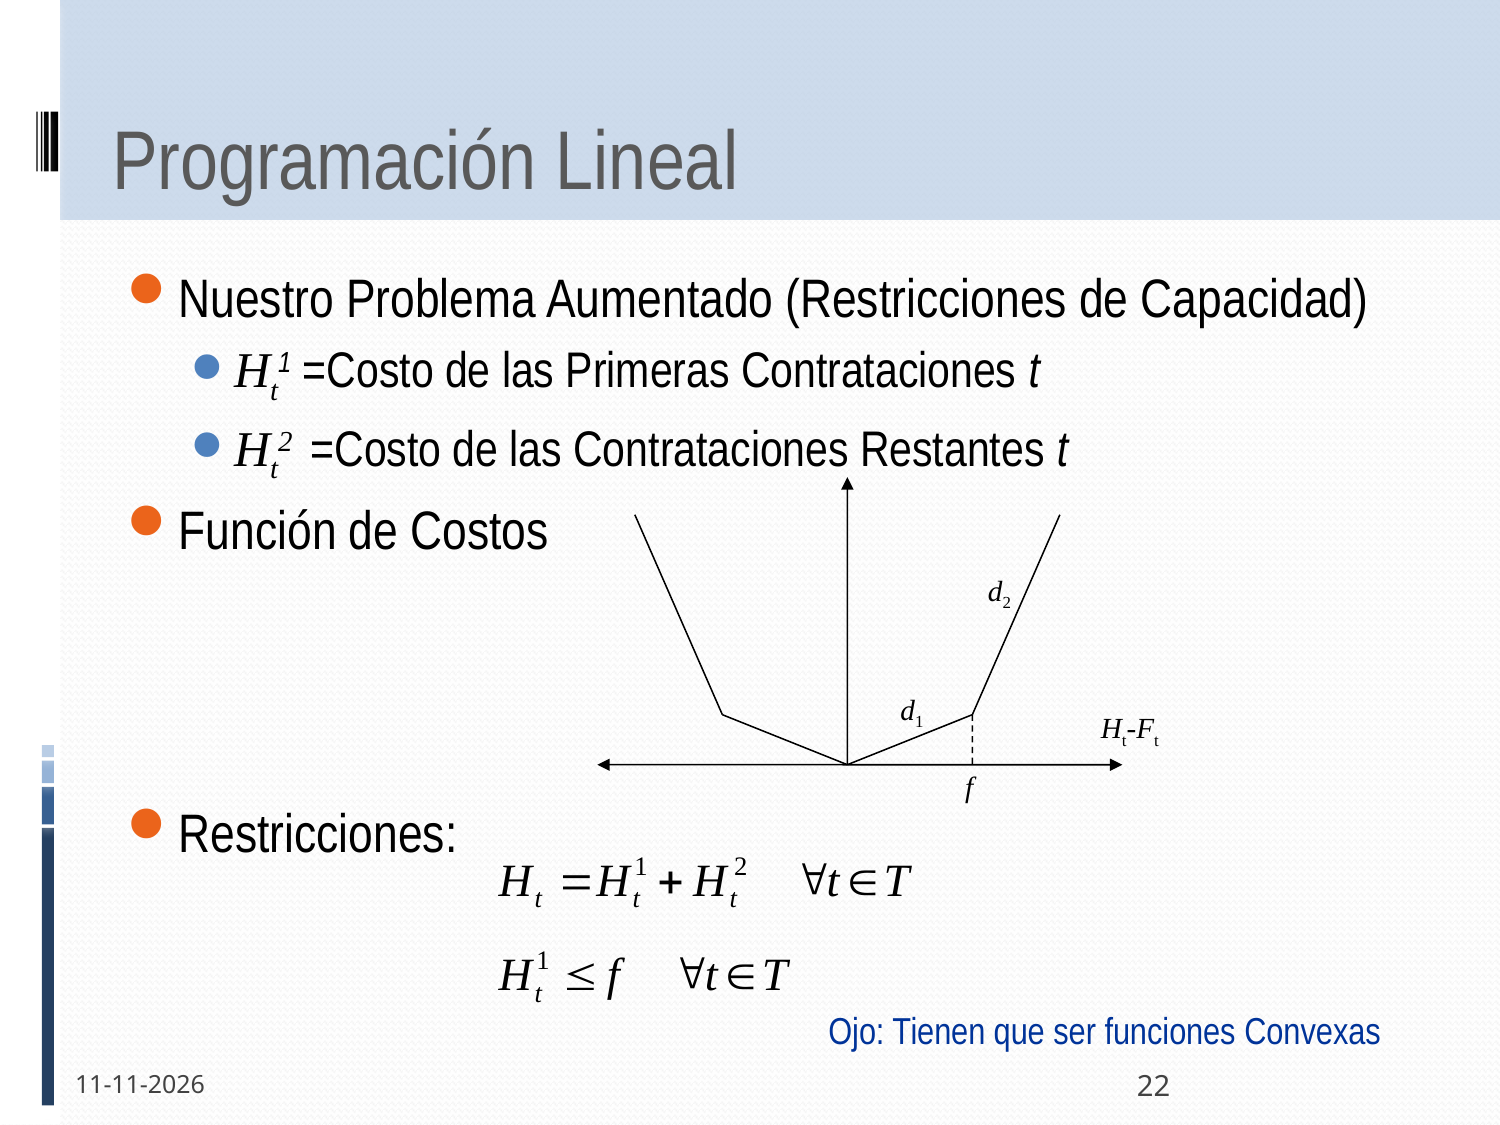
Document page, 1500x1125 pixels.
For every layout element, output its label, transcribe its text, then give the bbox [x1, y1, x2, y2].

list Nuestro Problema Aumentado (Restricciones de Capacidad) Ht1 =Costo de las Primeras Contrataciones t Ht2 =Costo de las Contrataciones Restantes t Función de Costos Restricciones: [111, 255, 1436, 1038]
table_cell Co=costo de sobreestimar los clientes de tarifa completa Cu=costo de subestimar los clientes de tarifa completa [483, 942, 807, 1025]
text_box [489, 845, 926, 920]
text_box Ojo: Tienen que ser funciones Convexas [813, 999, 1396, 1060]
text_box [489, 940, 802, 1014]
slide_number 22 [1045, 1060, 1171, 1107]
table_cell Co=costo de sobreestimar los clientes de tarifa completa Cu=costo de subestimar los clientes de tarifa completa [591, 479, 1181, 823]
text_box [597, 476, 1176, 811]
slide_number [75, 1042, 243, 1103]
title Programación Lineal [111, 18, 1436, 207]
table_cell Co=costo de sobreestimar los clientes de tarifa completa Cu=costo de subestimar los clientes de tarifa completa [483, 848, 932, 931]
